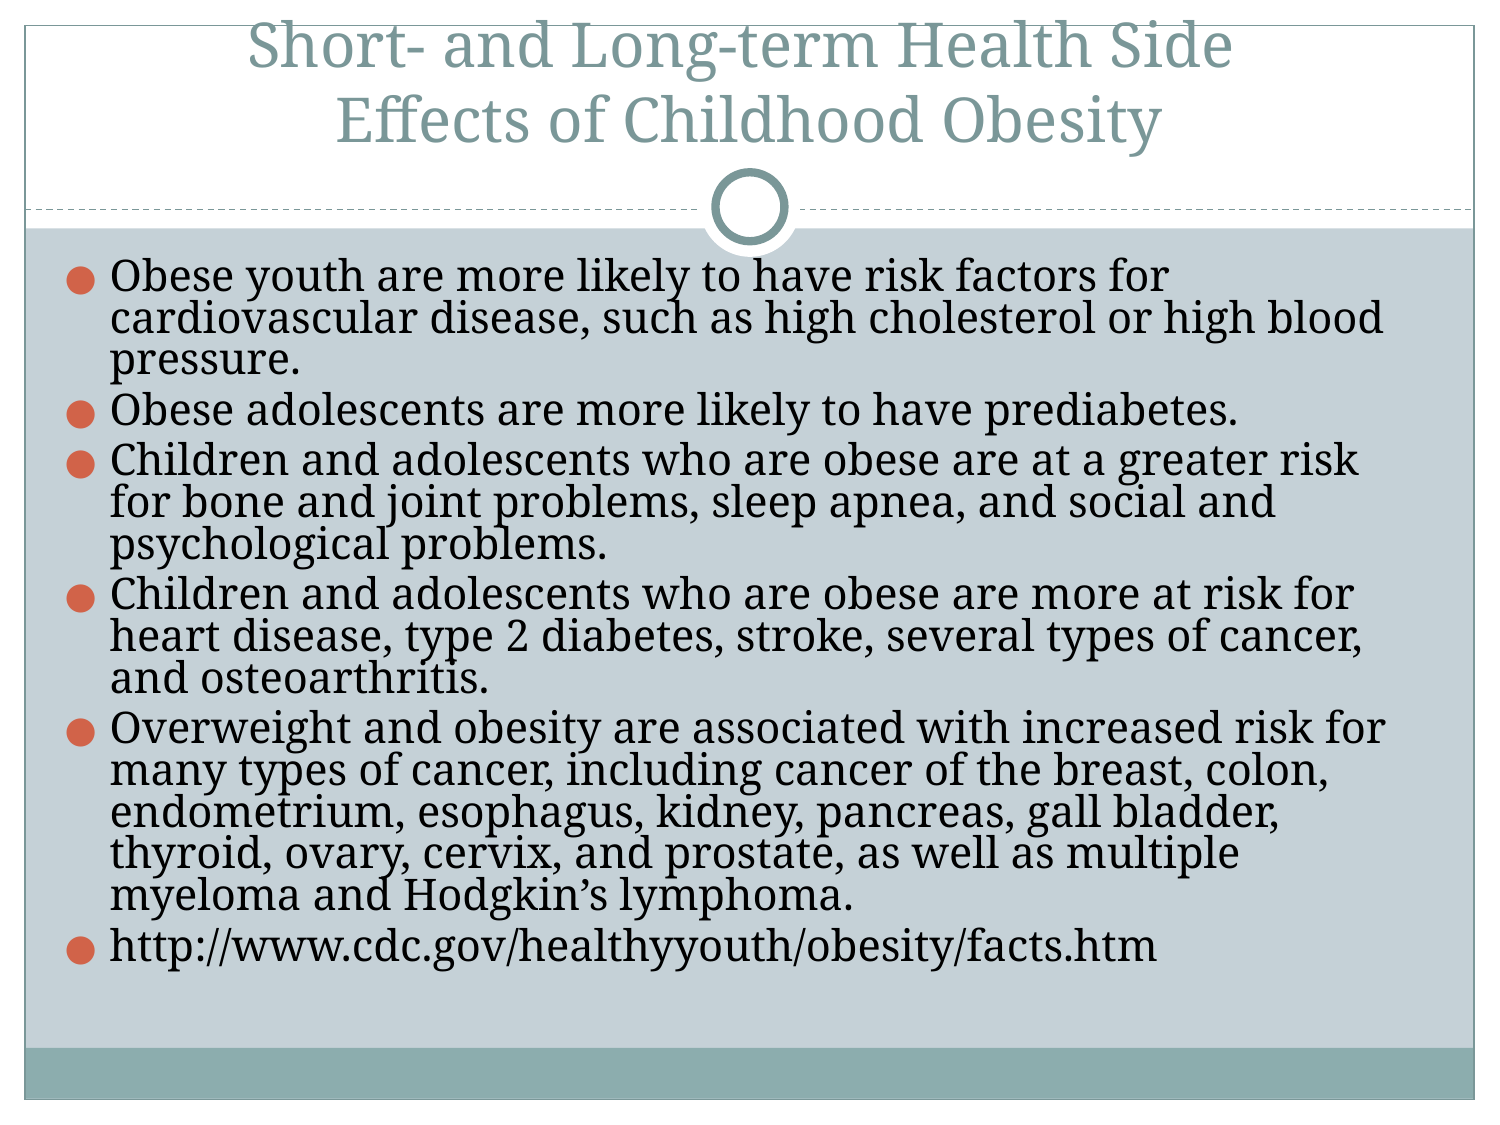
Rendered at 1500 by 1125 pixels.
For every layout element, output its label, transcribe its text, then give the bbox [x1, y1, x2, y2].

title Short- and Long-term Health Side Effects of Childhood Obesity [49, 37, 1450, 162]
list Obese youth are more likely to have risk factors for cardiovascular disease, such as high cholesterol or high blood pressure. Obese adolescents are more likely to have prediabetes. Children and adolescents who are obese are at a greater risk for bone and joint problems, sleep apnea, and social and psychological problems. Children and adolescents who are obese are more at risk for heart disease, type 2 diabetes, stroke, several types of cancer, and osteoarthritis. Overweight and obesity are associated with increased risk for many types of cancer, including cancer of the breast, colon, endometrium, esophagus, kidney, pancreas, gall bladder, thyroid, ovary, cervix, and prostate, as well as multiple myeloma and Hodgkin’s lymphoma. http://www.cdc.gov/healthyyouth/obesity/facts.htm [49, 250, 1445, 1001]
